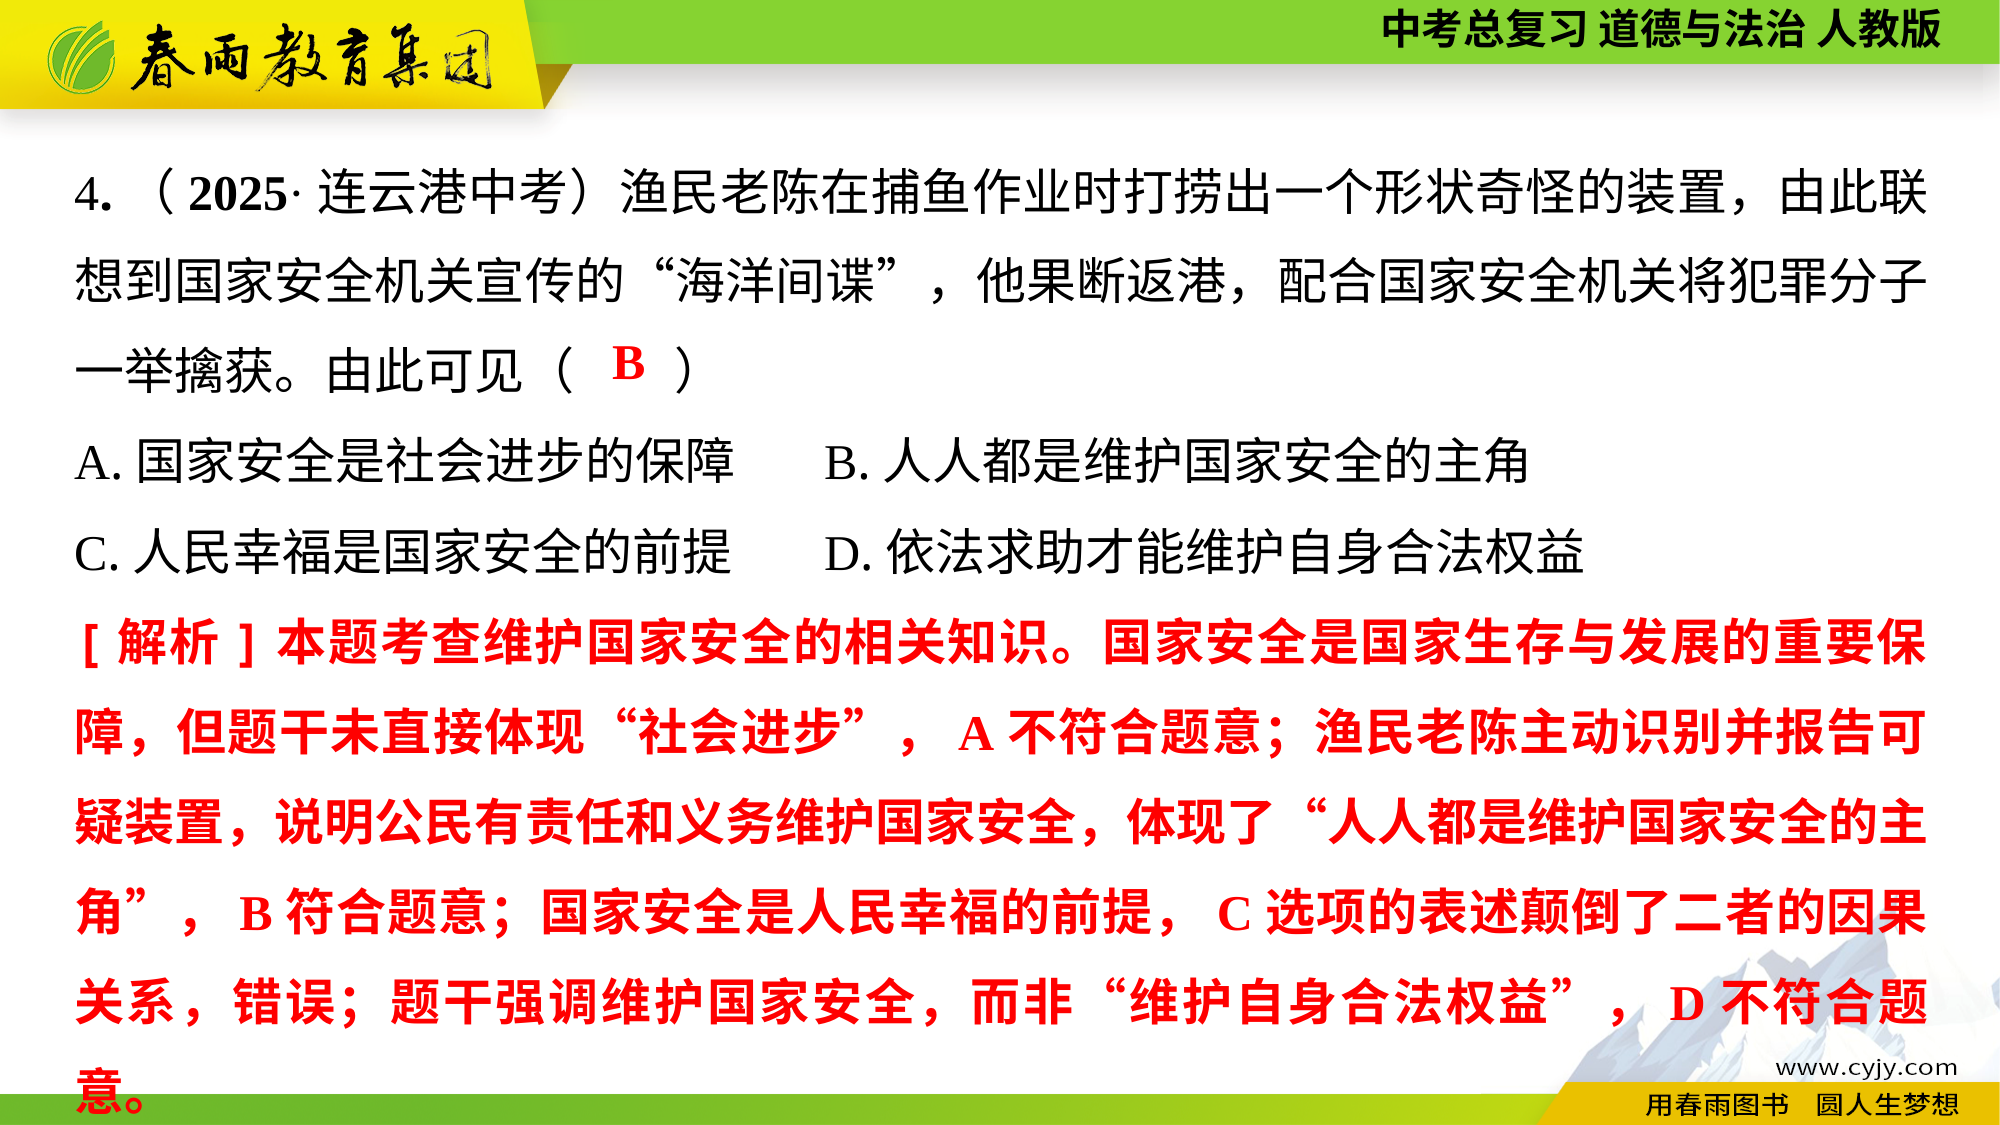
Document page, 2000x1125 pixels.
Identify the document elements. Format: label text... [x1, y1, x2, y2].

list 4.（2025·连云港中考）渔民老陈在捕鱼作业时打捞出一个形状奇怪的装置，由此联想到国家安全机关宣传的“海洋间谍”，他果断返港，配合国家安全机关将犯罪分子一举擒获。由此可见（ ） A.国家安全是社会进步的保障 B.人人都是维护国家安全的主角 C.人民幸福是国家安全的前提 D.依法求助才能维护自身合法权益 [59, 122, 1944, 572]
picture [0, 0, 2000, 1125]
text_box [解析]本题考查维护国家安全的相关知识。国家安全是国家生存与发展的重要保障，但题干未直接体现“社会进步”，A不符合题意；渔民老陈主动识别并报告可疑装置，说明公民有责任和义务维护国家安全，体现了“人人都是维护国家安全的主角”，B符合题意；国家安全是人民幸福的前提，C选项的表述颠倒了二者的因果关系，错误；题干强调维护国家安全，而非“维护自身合法权益”，D不符合题意。 [59, 572, 1944, 1125]
text_box B [597, 322, 661, 397]
